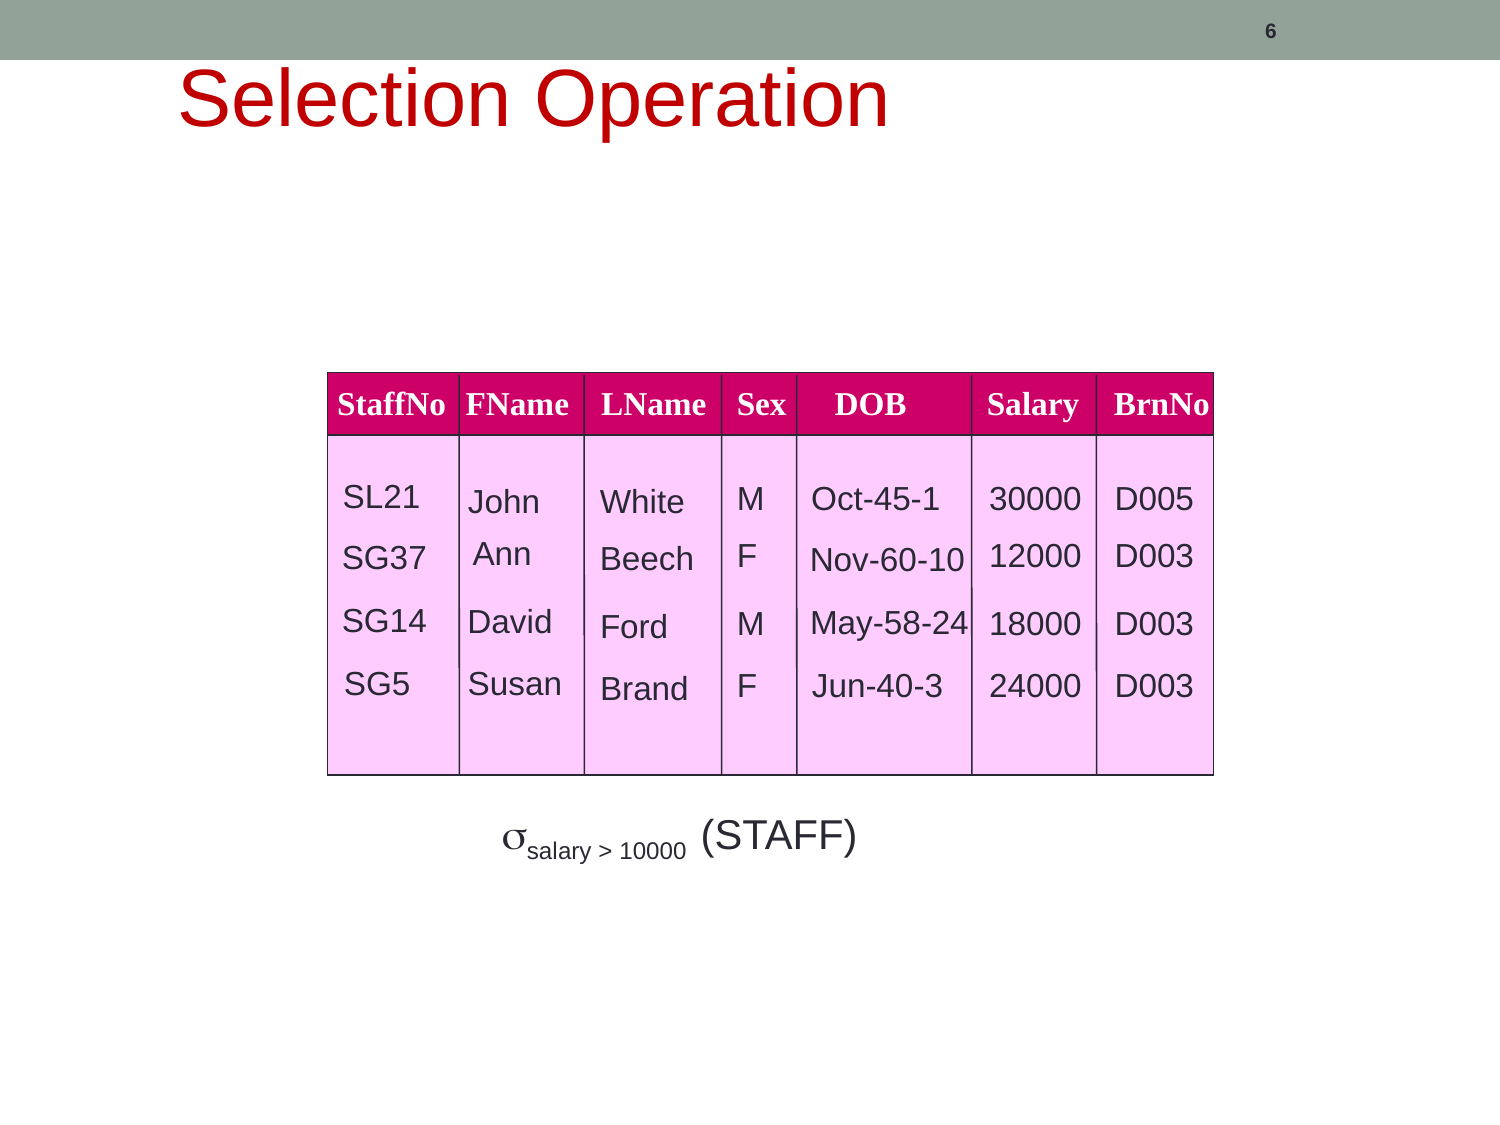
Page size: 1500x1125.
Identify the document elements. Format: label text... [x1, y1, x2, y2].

text_box [327, 372, 1214, 436]
text_box 24-May-58 [794, 593, 984, 649]
text_box [797, 649, 971, 775]
text_box White [584, 472, 700, 528]
text_box D003 [1099, 527, 1209, 582]
text_box [585, 436, 721, 775]
text_box 12000 [974, 527, 1096, 582]
text_box SG5 [328, 655, 426, 710]
text_box [722, 436, 796, 775]
text_box 30000 [974, 469, 1096, 525]
text_box FName [450, 374, 584, 430]
text_box [327, 436, 459, 775]
text_box salary > 10000 (STAFF) [486, 800, 873, 872]
text_box DOB [819, 374, 922, 430]
text_box 18000 [974, 594, 1096, 650]
text_box Susan [452, 654, 577, 710]
text_box [460, 436, 584, 775]
text_box Beech [584, 529, 709, 585]
text_box D005 [1099, 469, 1209, 525]
text_box SL21 [327, 467, 436, 523]
text_box Sex [721, 374, 802, 430]
text_box StaffNo [321, 374, 450, 430]
text_box LName [586, 374, 721, 430]
text_box Ford [584, 597, 683, 653]
text_box Selection Operation [162, 0, 1438, 188]
text_box M [721, 469, 780, 525]
text_box [797, 436, 971, 530]
text_box D003 [1099, 594, 1209, 650]
text_box F [721, 657, 772, 712]
text_box John [452, 472, 555, 528]
text_box [972, 436, 1096, 530]
text_box BrnNo [1098, 374, 1225, 430]
text_box Ann [457, 524, 547, 580]
text_box SG37 [326, 528, 442, 584]
text_box Brand [584, 660, 704, 715]
text_box David [452, 592, 568, 648]
text_box [1097, 436, 1214, 775]
text_box SG14 [326, 591, 442, 646]
text_box F [721, 527, 772, 582]
text_box [972, 582, 1096, 594]
text_box [797, 586, 971, 593]
text_box 24000 [974, 657, 1096, 712]
text_box 10-Nov-60 [794, 530, 980, 586]
text_box M [721, 594, 780, 650]
text_box [972, 649, 1096, 775]
text_box 1-Oct-45 [796, 469, 956, 525]
text_box Salary [971, 374, 1095, 430]
text_box 3-Jun-40 [796, 657, 958, 712]
text_box D003 [1099, 657, 1209, 712]
